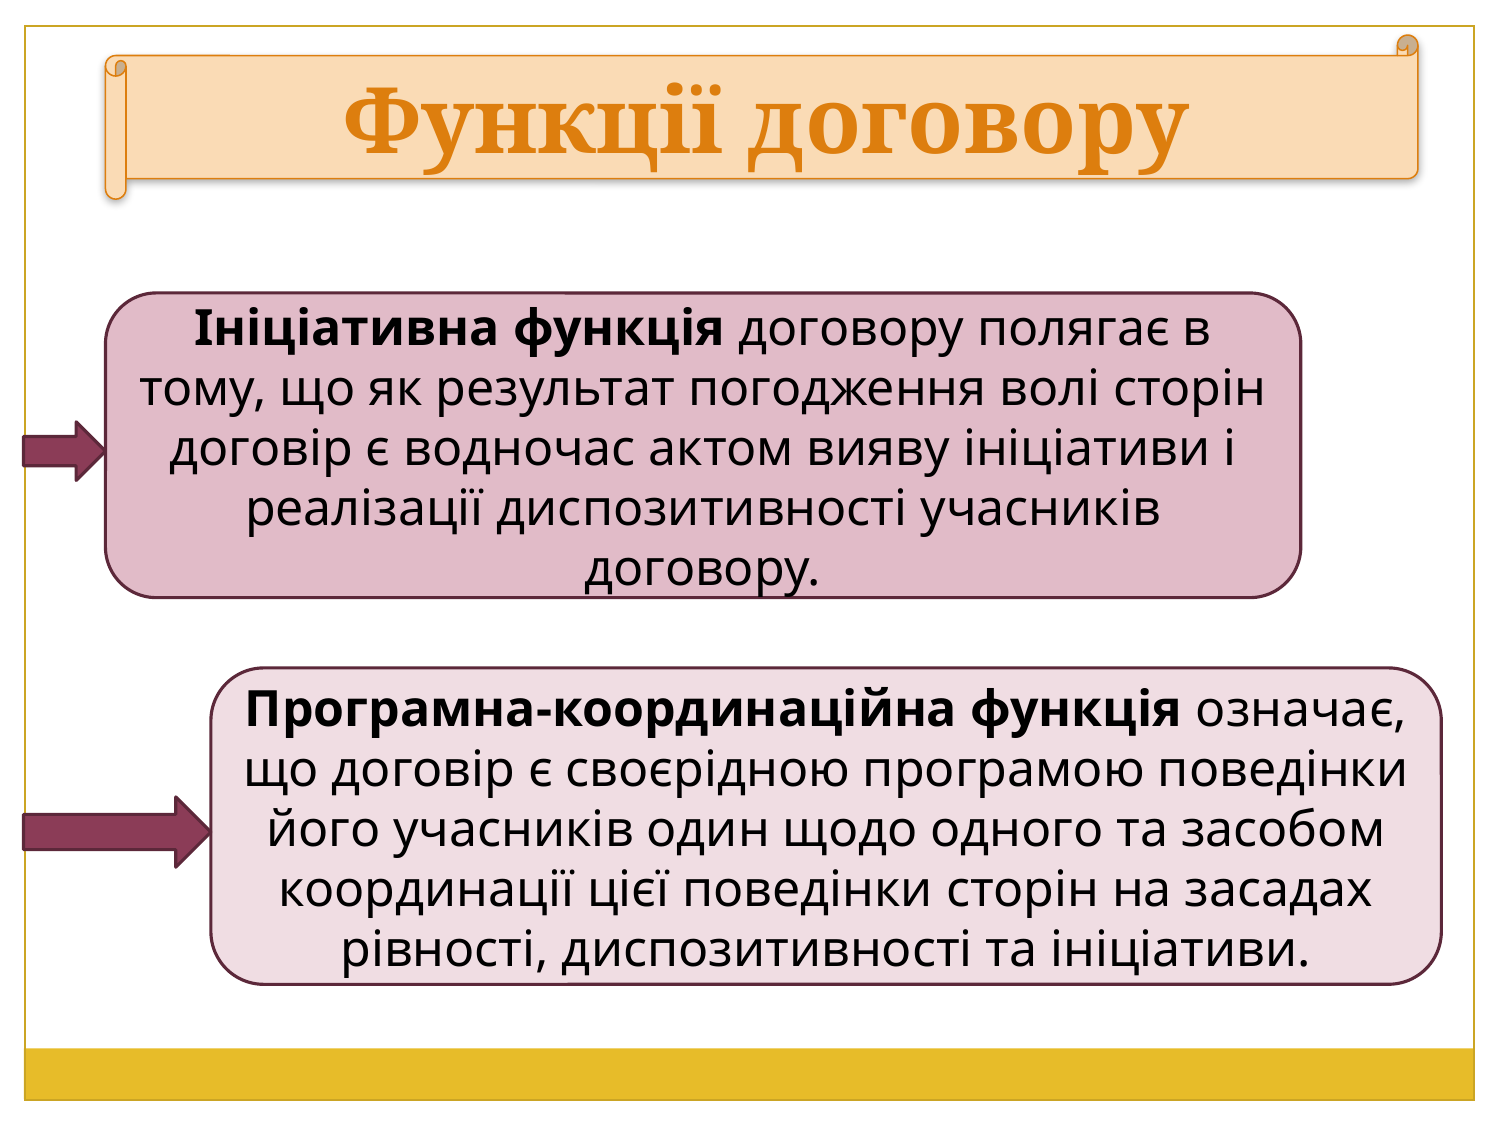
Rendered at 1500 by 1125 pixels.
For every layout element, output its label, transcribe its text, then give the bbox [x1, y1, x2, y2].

text_box Функції договору [104, 34, 1419, 200]
text_box Програмна-координаційна функція означає, що договір є своєрідною програмою поведінки його учасників один щодо одного та засобом координації цієї поведінки сторін на засадах рівності, диспозитивності та ініціативи. [209, 666, 1443, 986]
text_box [22, 796, 212, 869]
text_box Ініціативна функція договору полягає в тому, що як результат погодження волі сторін договір є водночас актом вияву ініціативи і реалізації диспозитивності учасників договору. [104, 291, 1302, 599]
text_box [22, 420, 107, 482]
